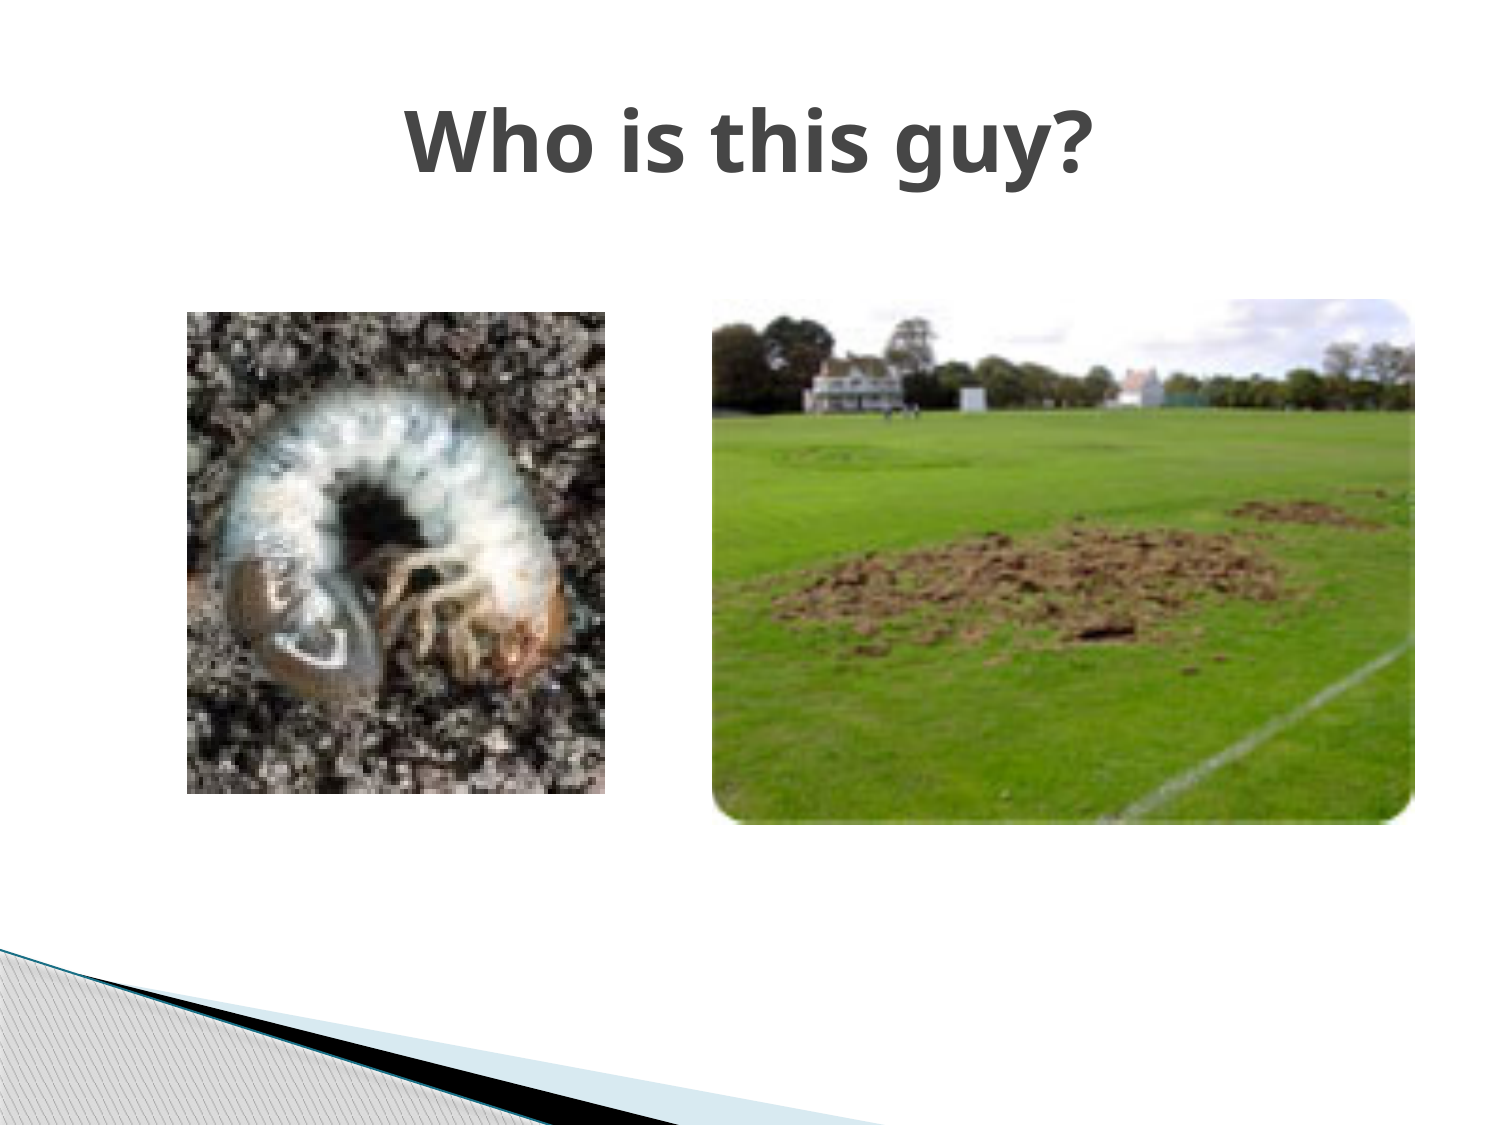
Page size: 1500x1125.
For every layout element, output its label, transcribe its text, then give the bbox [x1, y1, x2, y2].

picture [712, 299, 1416, 826]
title Who is this guy? [75, 45, 1425, 233]
picture [187, 312, 605, 794]
